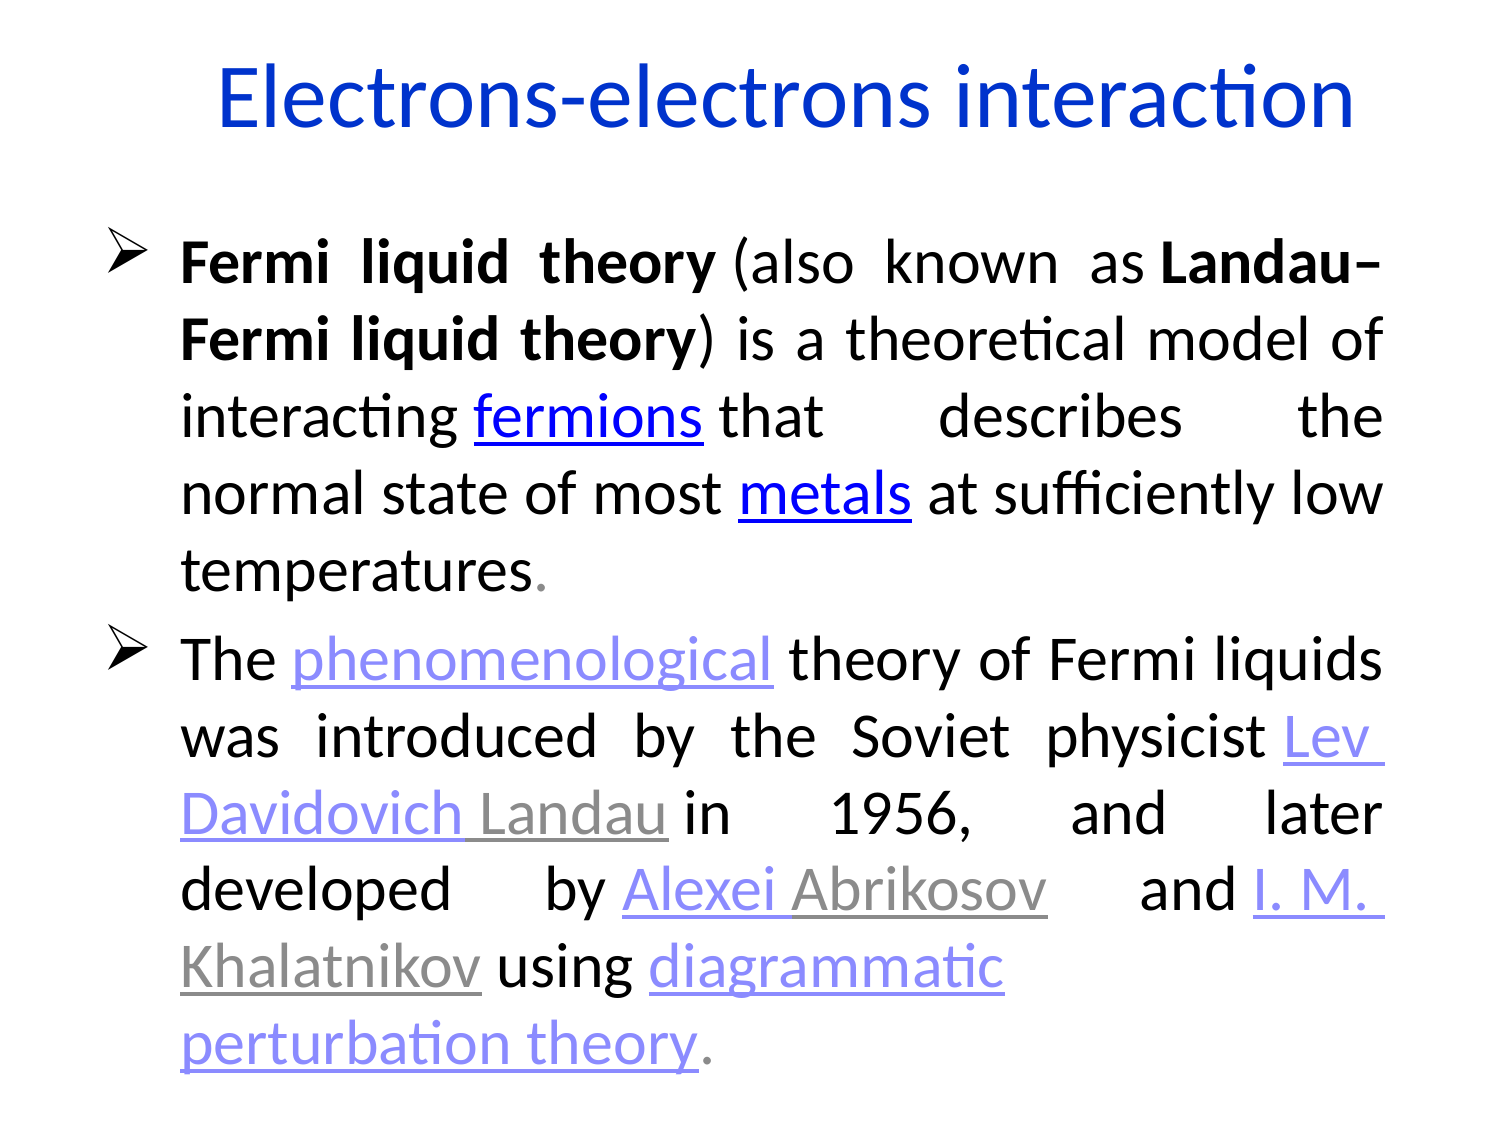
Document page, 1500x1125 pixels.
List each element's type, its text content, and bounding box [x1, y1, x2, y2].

subtitle Fermi liquid theory (also known as Landau–Fermi liquid theory) is a theoretical model of interacting fermions that describes the normal state of most metals at sufficiently low temperatures. The phenomenological theory of Fermi liquids was introduced by the Soviet physicist Lev Davidovich Landau in 1956, and later developed by Alexei Abrikosov and I. M. Khalatnikov using diagrammatic perturbation theory. [87, 212, 1400, 1088]
title Electrons-electrons interaction [150, 6, 1425, 175]
